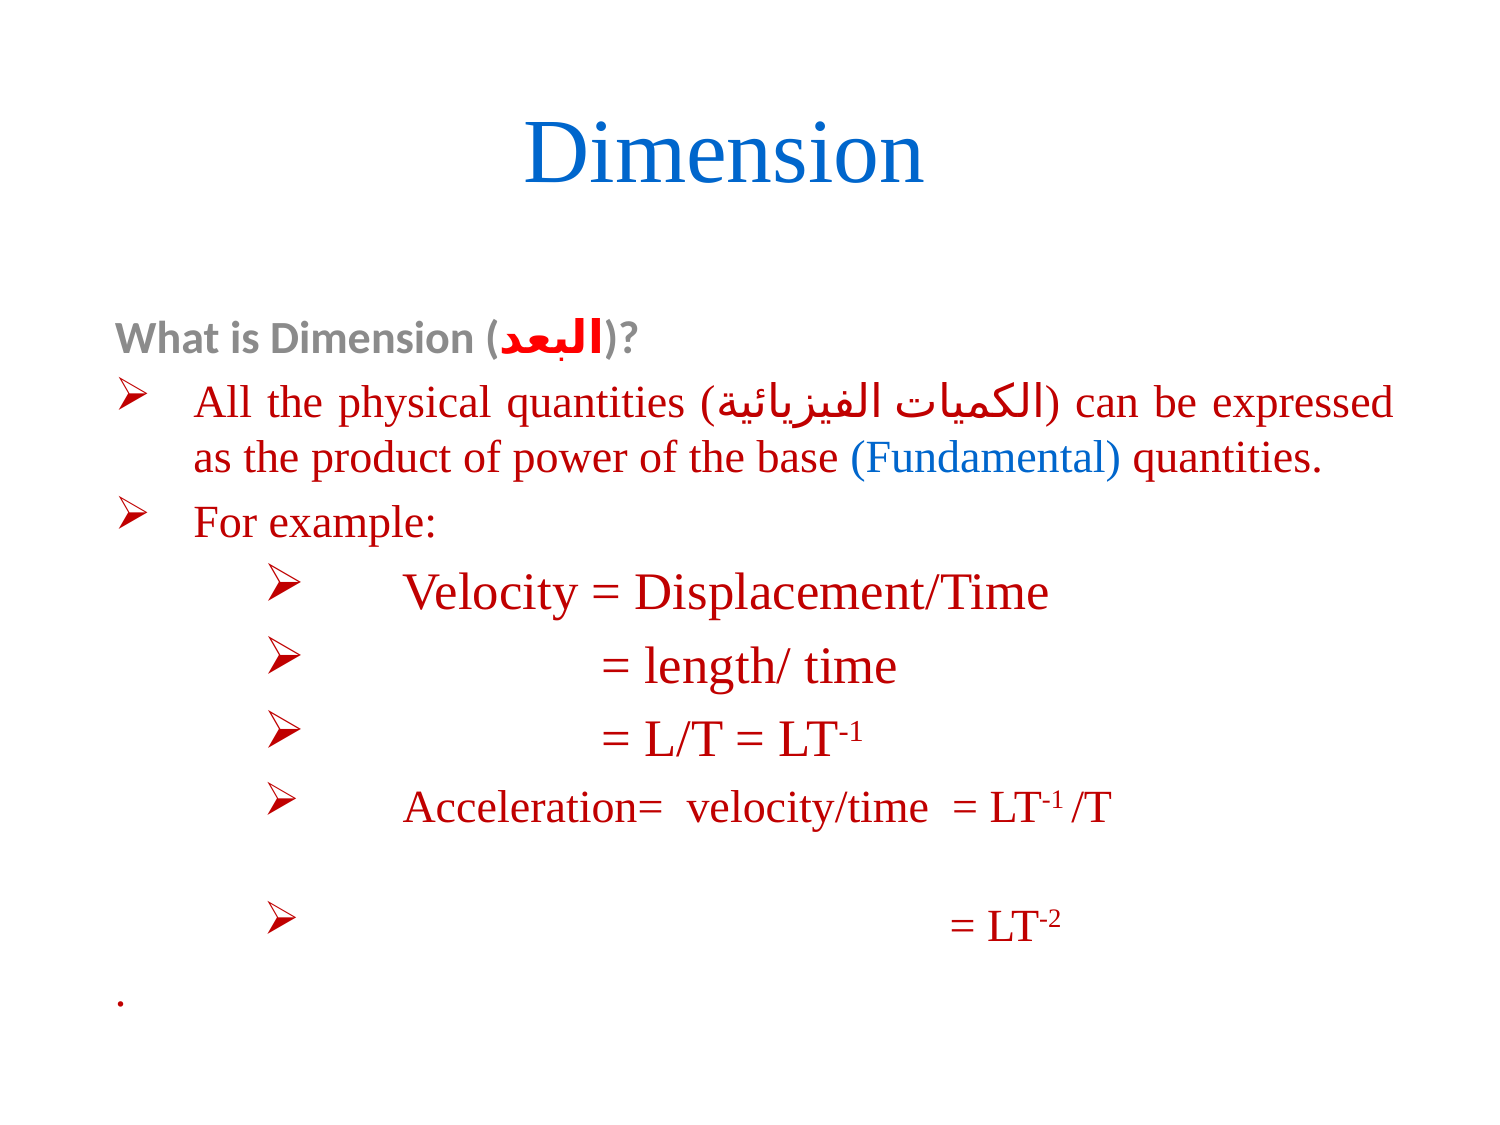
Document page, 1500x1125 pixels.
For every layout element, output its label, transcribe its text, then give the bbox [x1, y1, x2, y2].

subtitle What is Dimension (البعد)? All the physical quantities (الكميات الفيزيائية) can be expressed as the product of power of the base (Fundamental) quantities. For example: Velocity = Displacement/Time = length/ time = L/T = LT-1 Acceleration= velocity/time = LT-1 /T = LT-2 . [99, 299, 1413, 1063]
title Dimension [87, 24, 1363, 267]
